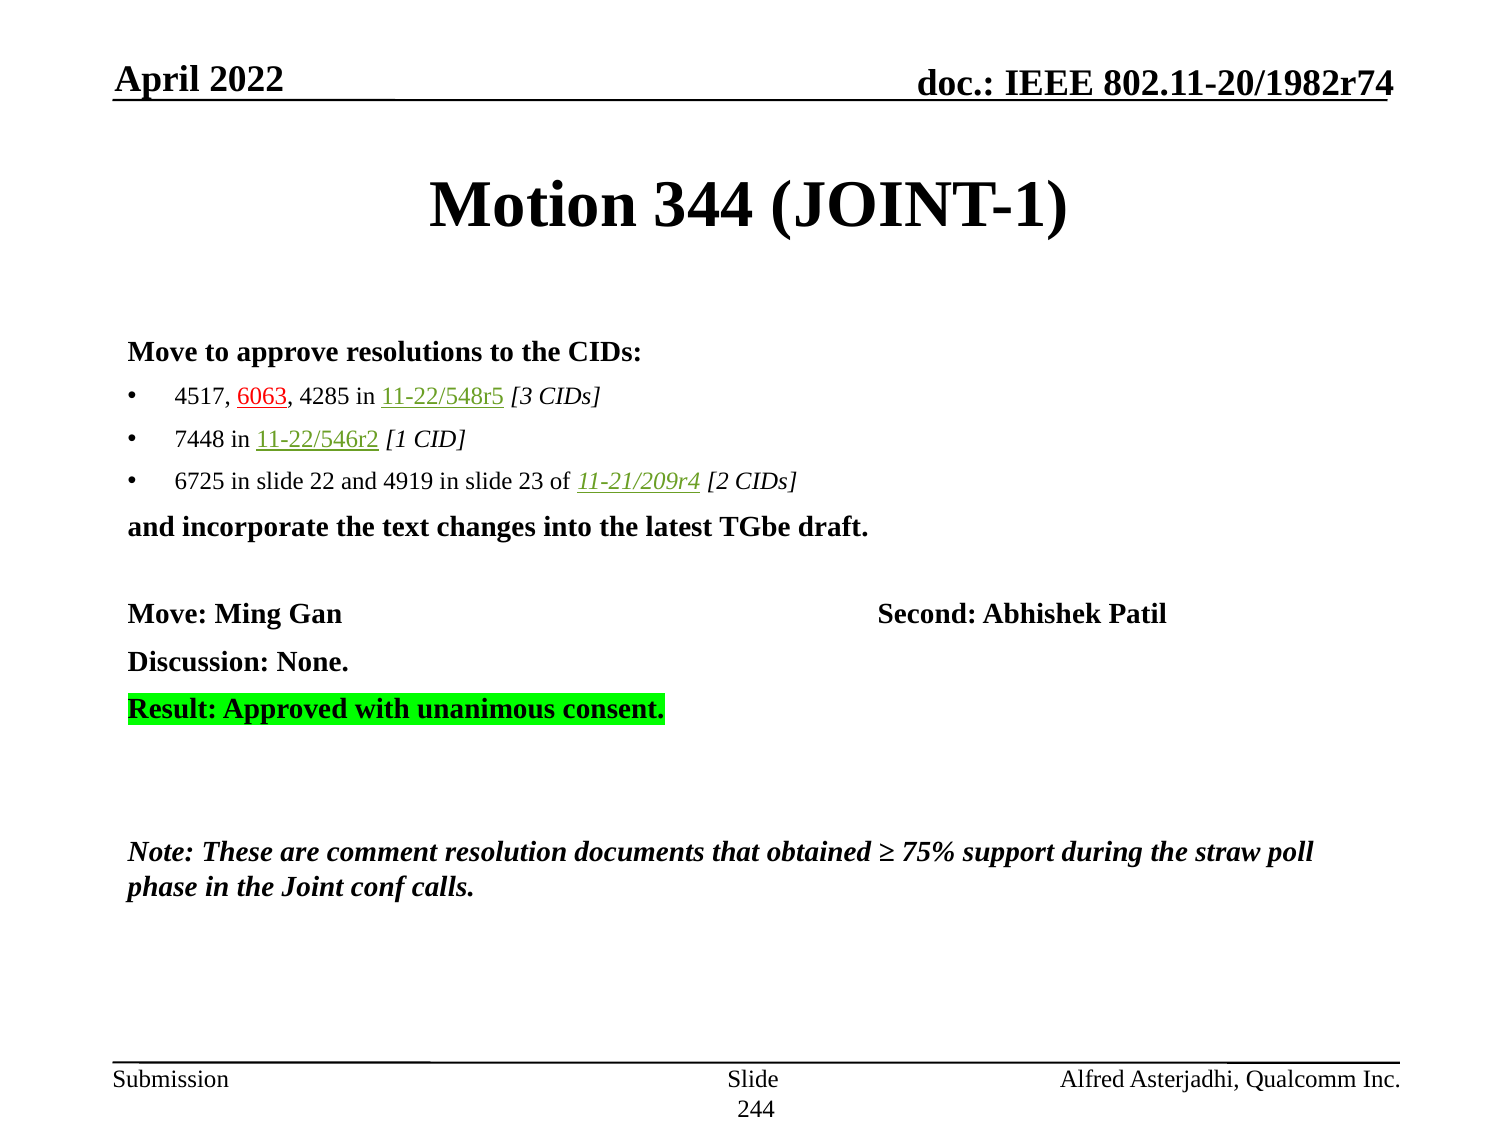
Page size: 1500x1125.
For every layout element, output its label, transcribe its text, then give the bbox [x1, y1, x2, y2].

slide_number Slide 244 [712, 1061, 800, 1123]
list Move to approve resolutions to the CIDs: 4517, 6063, 4285 in 11-22/548r5 [3 CIDs] 7448 in 11-22/546r2 [1 CID] 6725 in slide 22 and 4919 in slide 23 of 11-21/209r4 [2 CIDs] and incorporate the text changes into the latest TGbe draft. Move: Ming Gan Second: Abhishek Patil Discussion: None. Result: Approved with unanimous consent. Note: These are comment resolution documents that obtained ≥ 75% support during the straw poll phase in the Joint conf calls. [112, 324, 1388, 1063]
footer Alfred Asterjadhi, Qualcomm Inc. [878, 1061, 1402, 1093]
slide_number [114, 54, 423, 100]
title Motion 344 (JOINT-1) [112, 112, 1388, 288]
